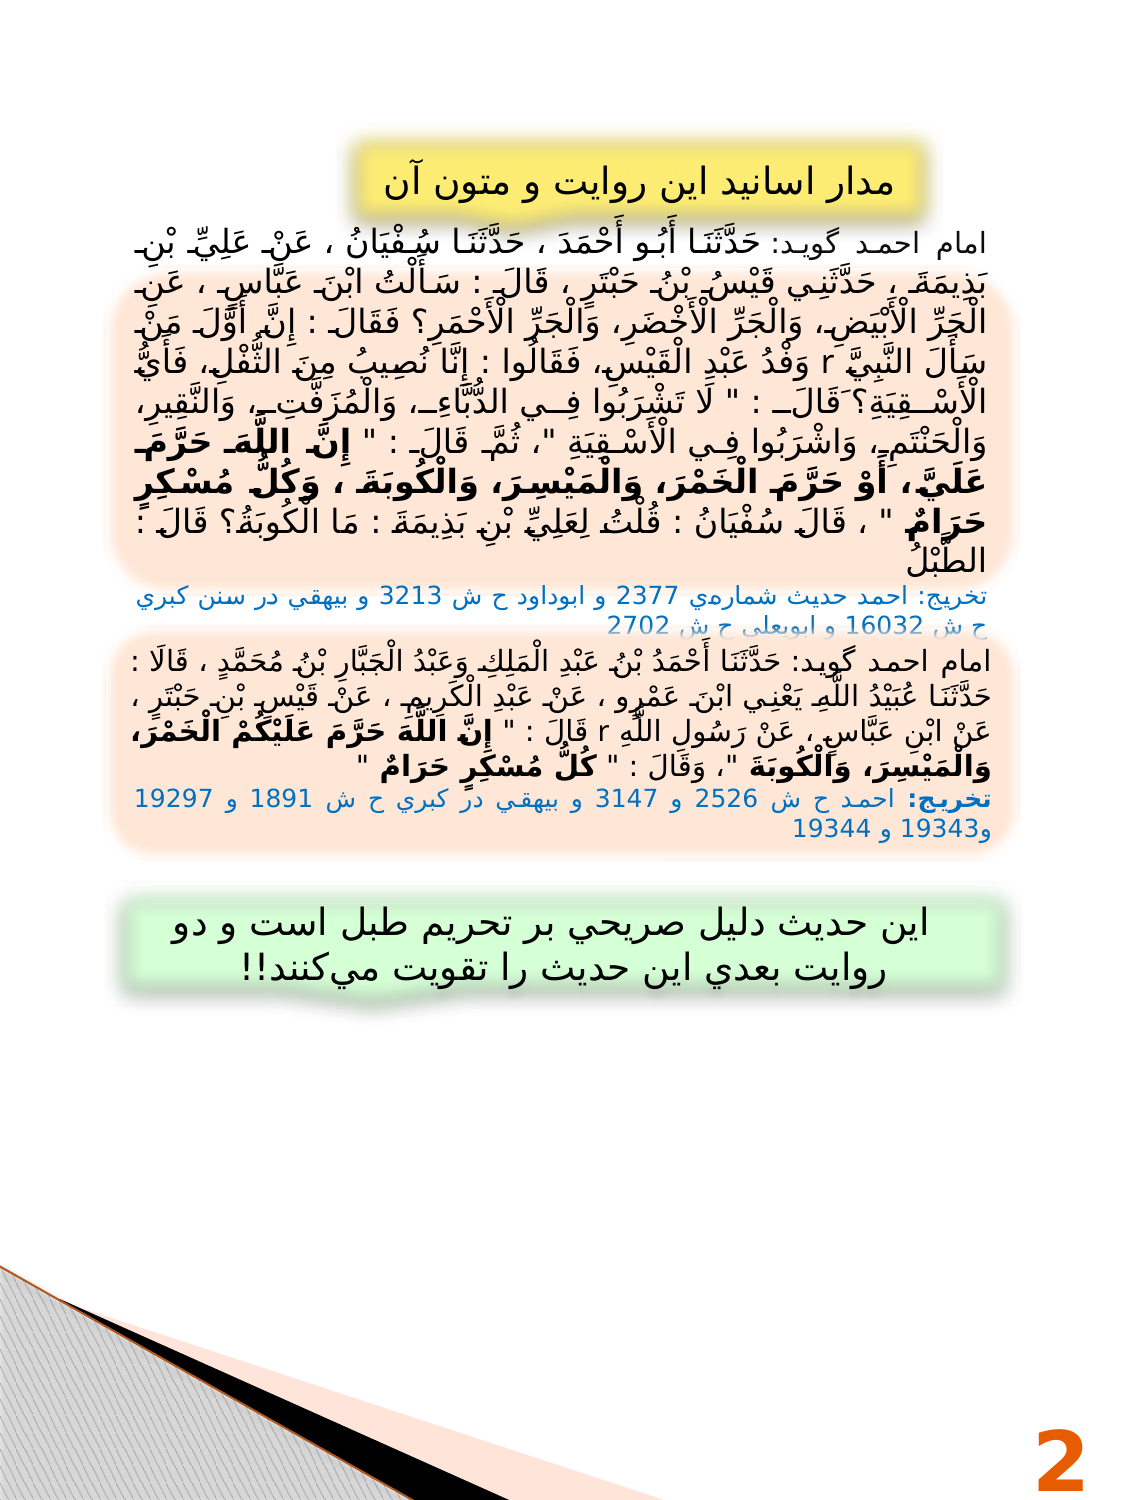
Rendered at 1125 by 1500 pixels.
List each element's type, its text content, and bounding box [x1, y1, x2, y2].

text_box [360, 149, 920, 222]
text_box اين حديث دليل صريحي بر تحريم طبل است و دو روايت بعدي اين حديث را تقويت مي‌كنند!! [139, 913, 989, 986]
text_box امام احمد گويد: حَدَّثَنَا أَحْمَدُ بْنُ عَبْدِ الْمَلِكِ وَعَبْدُ الْجَبَّارِ بْنُ مُحَمَّدٍ ، قَالَا : حَدَّثَنَا عُبَيْدُ اللَّهِ يَعْنِي ابْنَ عَمْرٍو ، عَنْ عَبْدِ الْكَرِيمِ ، عَنْ قَيْسِ بْنِ حَبْتَرٍ ، عَنْ ابْنِ عَبَّاسٍ ، عَنْ رَسُولِ اللَّهِ r قَالَ : " إِنَّ اللَّهَ حَرَّمَ عَلَيْكُمْ الْخَمْرَ، وَالْمَيْسِرَ، وَالْكُوبَةَ "، وَقَالَ : " كُلُّ مُسْكِرٍ حَرَامٌ " تخريج: احمد ح ش 2526 و 3147 و بيهقي در كبري ح ش 1891 و 19297 و19343 و 19344 [117, 639, 1007, 847]
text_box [129, 907, 999, 996]
text_box 24 [992, 1401, 1125, 1500]
text_box [3, 1276, 399, 1500]
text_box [115, 277, 1008, 585]
text_box امام احمد گويد: حَدَّثَنَا أَبُو أَحْمَدَ ، حَدَّثَنَا سُفْيَانُ ، عَنْ عَلِيِّ بْنِ بَذِيمَةَ ، حَدَّثَنِي قَيْسُ بْنُ حَبْتَرٍ ، قَالَ : سَأَلْتُ ابْنَ عَبَّاسٍ ، عَنِ الْجَرِّ الْأَبْيَضِ، وَالْجَرِّ الْأَخْضَرِ، وَالْجَرِّ الْأَحْمَرِ؟ فَقَالَ : إِنَّ أَوَّلَ مَنْ سَأَلَ النَّبِيَّ r وَفْدُ عَبْدِ الْقَيْسِ، فَقَالُوا : إِنَّا نُصِيبُ مِنَ الثُّفْلِ، فَأَيُّ الْأَسْقِيَةِ؟ َقَالَ : " لَا تَشْرَبُوا فِي الدُّبَّاءِ، وَالْمُزَفَّتِ، وَالنَّقِيرِ، وَالْحَنْتَمِ، وَاشْرَبُوا فِي الْأَسْقِيَةِ "، ثُمَّ قَالَ : " إِنَّ اللَّهَ حَرَّمَ عَلَيَّ، أَوْ حَرَّمَ الْخَمْرَ، وَالْمَيْسِرَ، وَالْكُوبَةَ ، وَكُلُّ مُسْكِرٍ حَرَامٌ " ، قَالَ سُفْيَانُ : قُلْتُ لِعَلِيِّ بْنِ بَذِيمَةَ : مَا الْكُوبَةُ؟ قَالَ : الطَّبْلُ تخريج: احمد حديث شماره‌ي 2377 و ابوداود ح ش 3213 و بيهقي در سنن كبري ح ش 16032 و ابويعلي ح ش 2702 [118, 280, 1006, 582]
text_box مدار اسانيد اين روايت و متون آن [370, 156, 911, 211]
